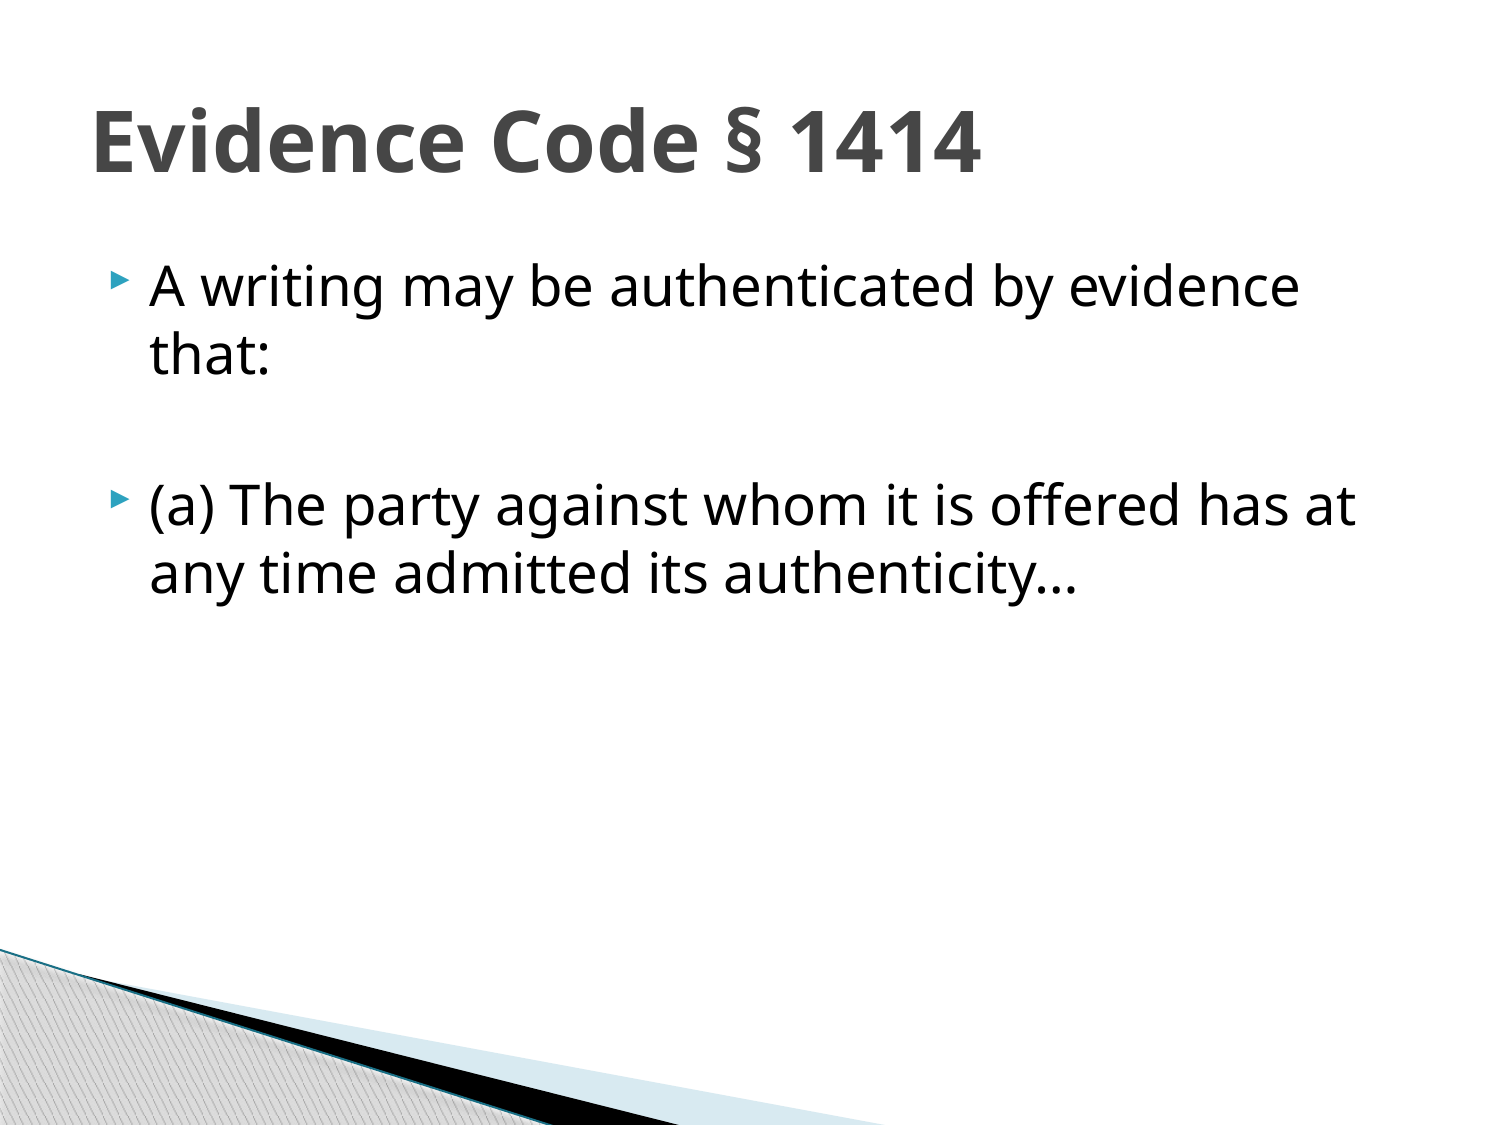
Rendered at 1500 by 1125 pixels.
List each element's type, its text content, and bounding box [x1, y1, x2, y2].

title Evidence Code § 1414 [75, 45, 1425, 233]
list A writing may be authenticated by evidence that: (a) The party against whom it is offered has at any time admitted its authenticity… [75, 243, 1425, 986]
